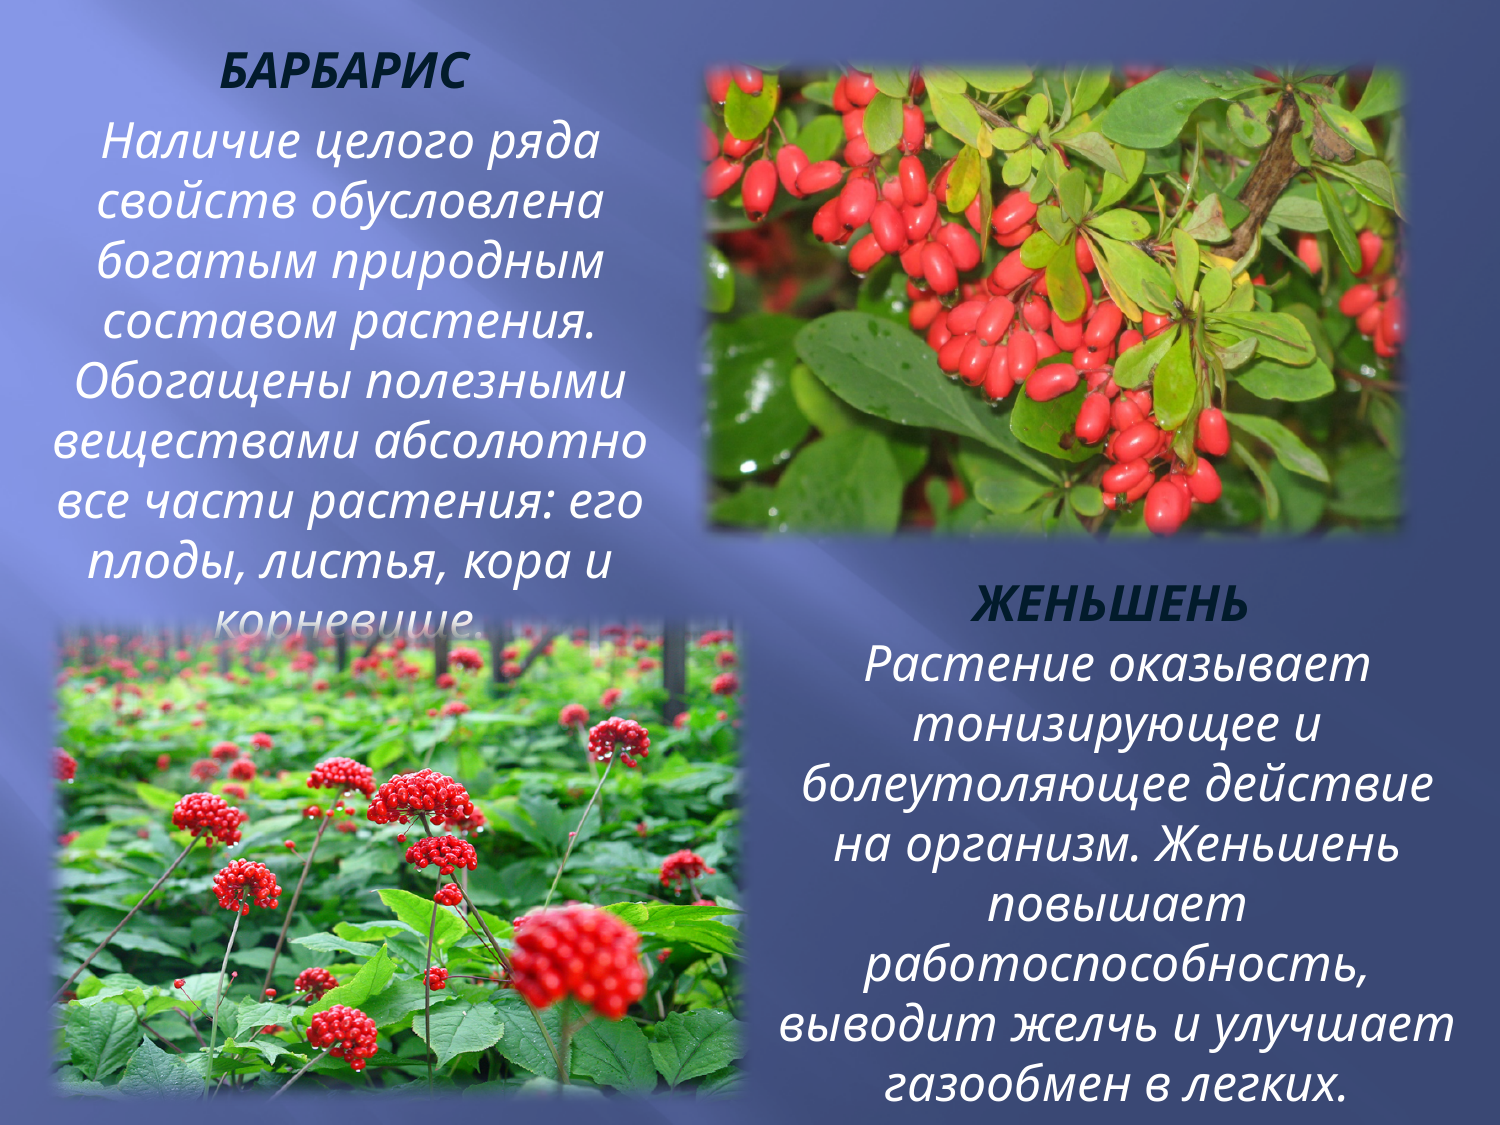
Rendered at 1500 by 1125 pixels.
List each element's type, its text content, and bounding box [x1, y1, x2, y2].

picture [42, 609, 754, 1107]
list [690, 54, 1417, 549]
list БАРБАРИС Наличие целого ряда свойств обусловлена богатым природным составом растения. Обогащены полезными веществами абсолютно все части растения: его плоды, листья, кора и корневище. [0, 30, 680, 652]
text_box ЖЕНЬШЕНЬ Растение оказывает тонизирующее и болеутоляющее действие на организм. Женьшень повышает работоспособность, выводит желчь и улучшает газообмен в легких. [753, 564, 1483, 1120]
